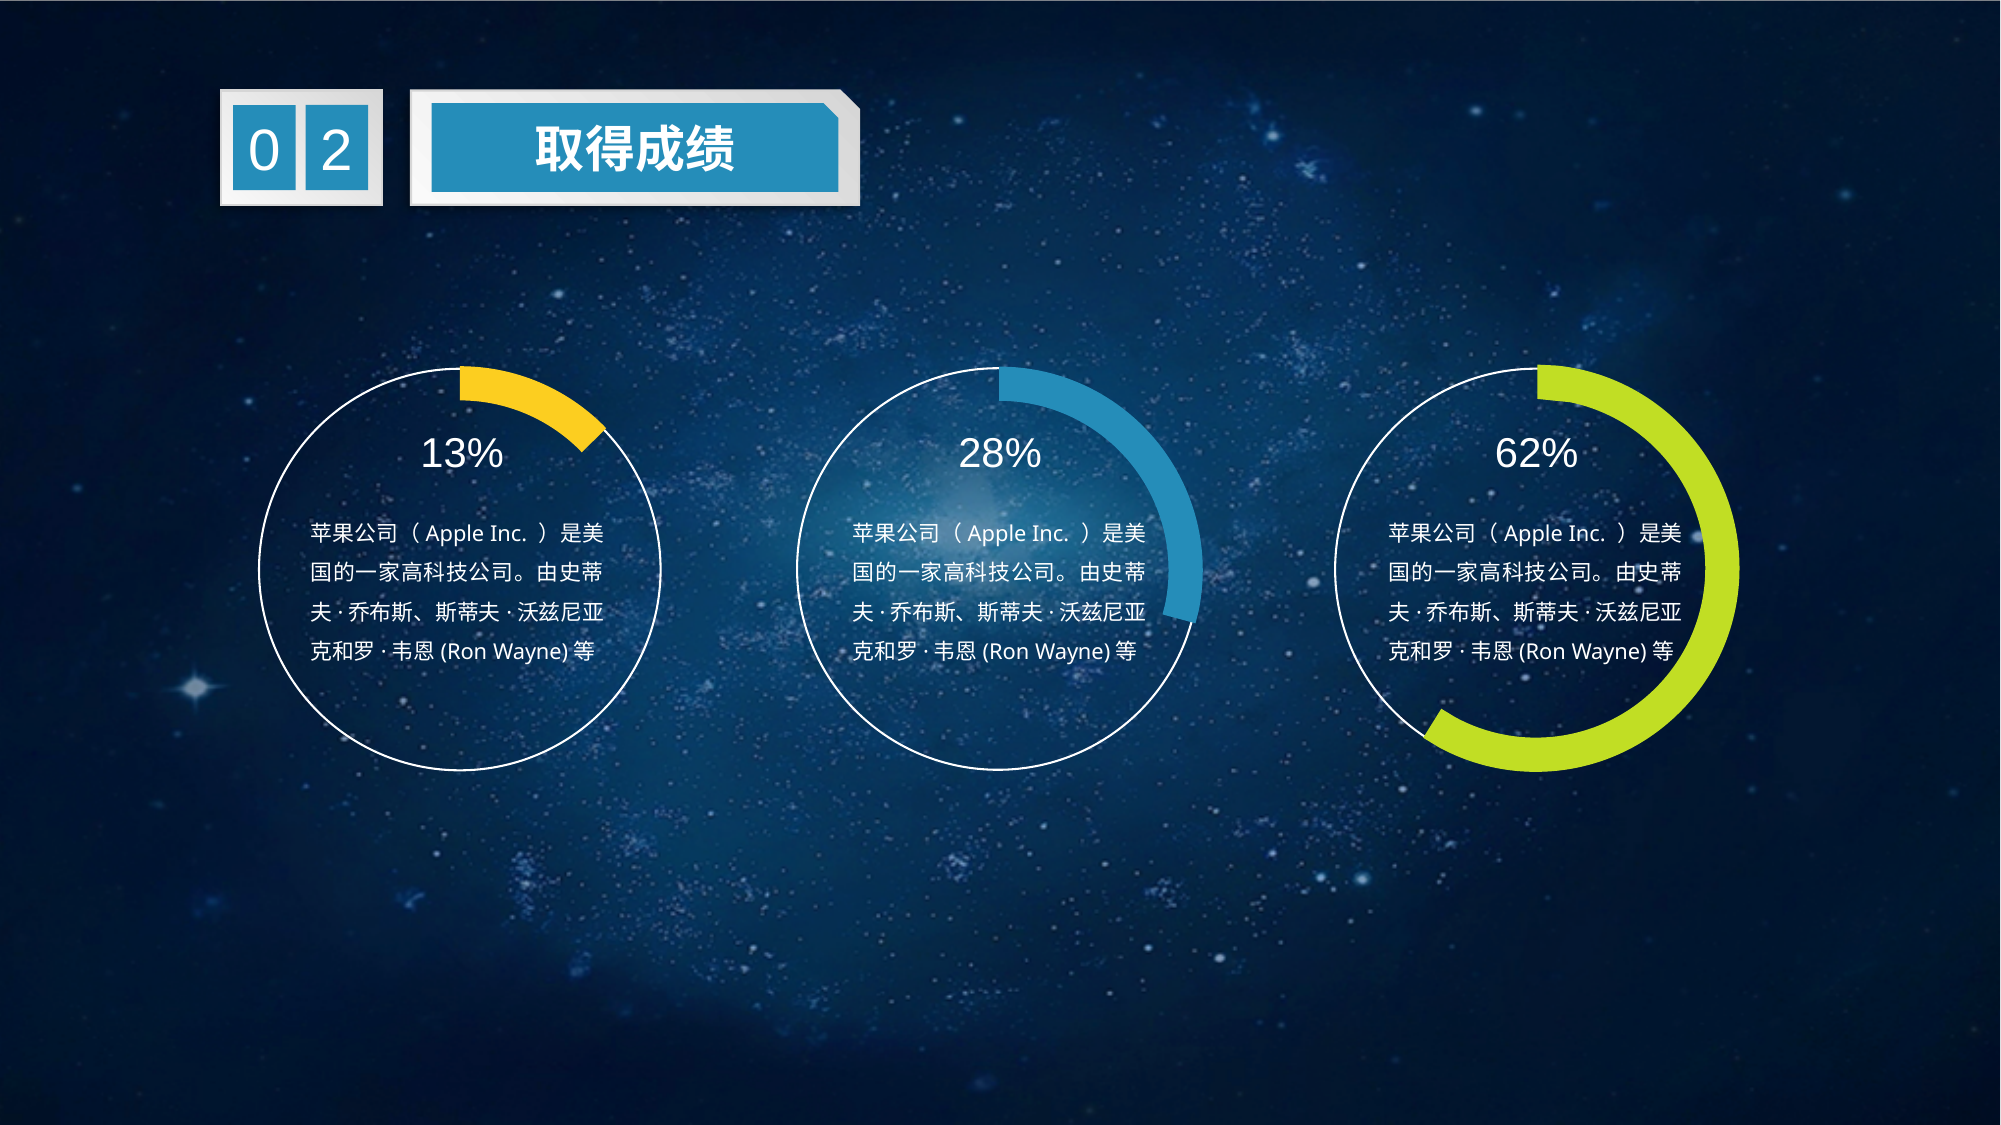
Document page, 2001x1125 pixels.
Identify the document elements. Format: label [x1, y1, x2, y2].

text_box [232, 104, 297, 191]
text_box [295, 417, 620, 674]
picture [0, 0, 2001, 1125]
text_box [837, 417, 1162, 674]
text_box [797, 366, 1203, 770]
text_box [220, 89, 383, 206]
text_box [1374, 417, 1698, 674]
text_box [1335, 364, 1740, 772]
text_box [258, 366, 661, 771]
text_box [305, 104, 369, 191]
text_box [410, 90, 860, 205]
